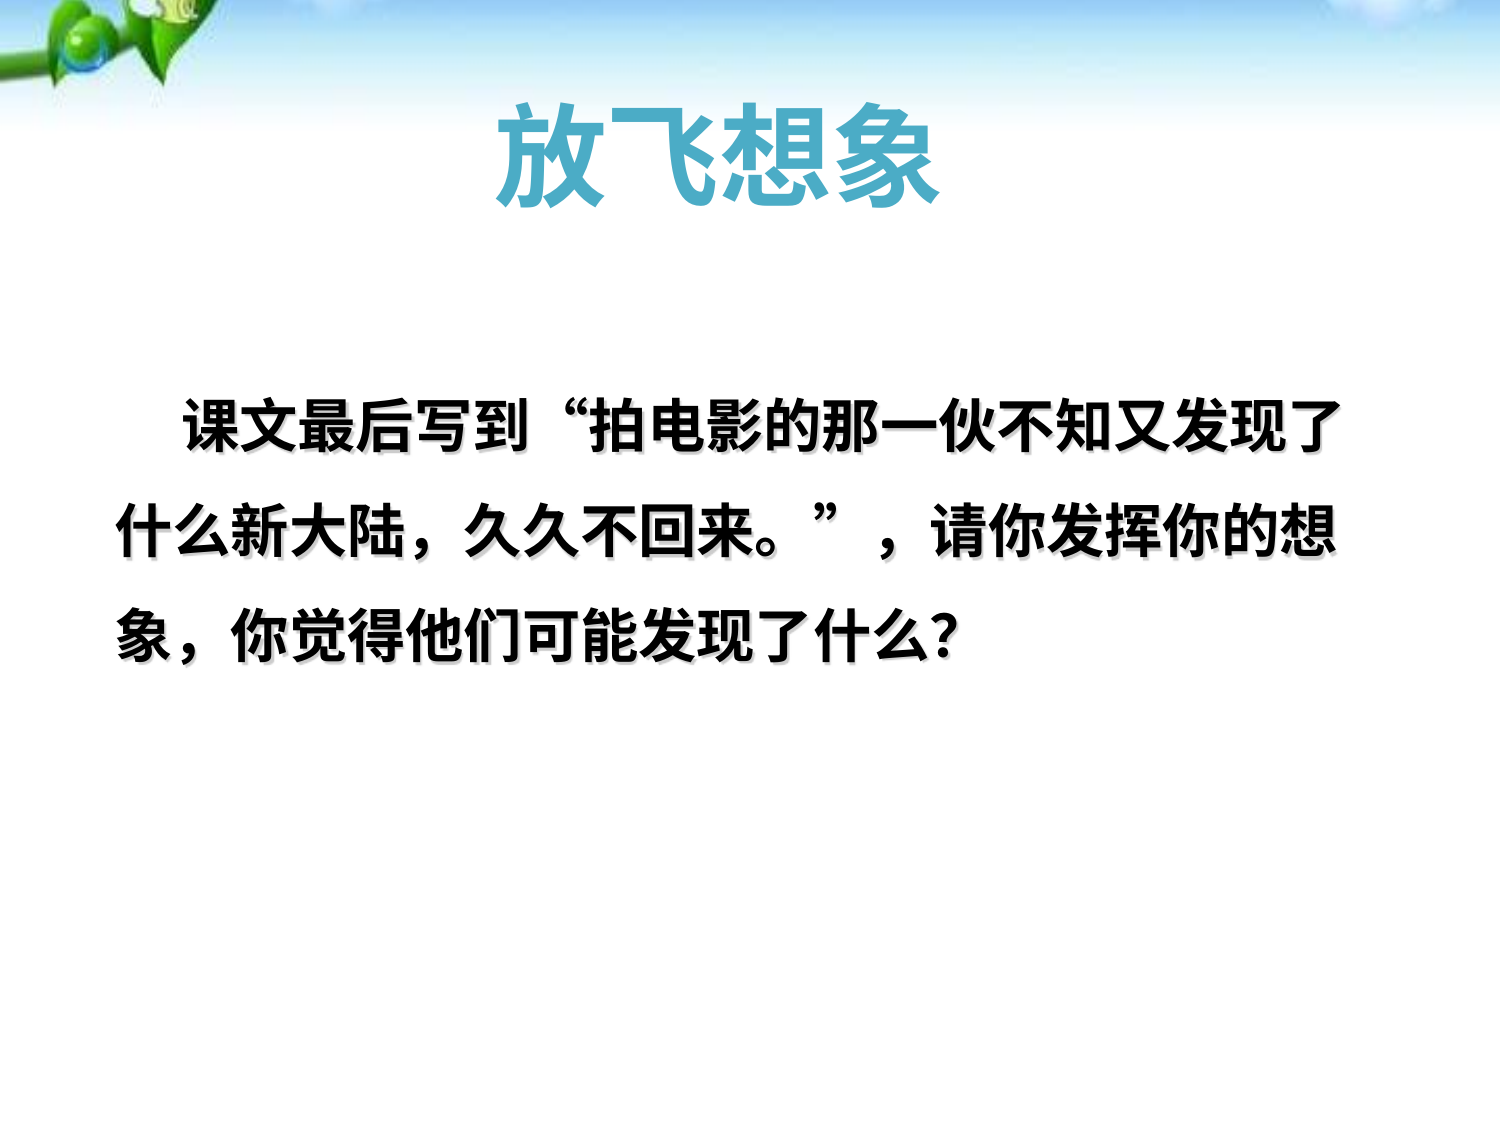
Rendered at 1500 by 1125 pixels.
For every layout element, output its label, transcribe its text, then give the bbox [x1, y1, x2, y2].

text_box 放飞想象 [479, 78, 960, 229]
picture [0, 0, 1500, 1125]
text_box 课文最后写到“拍电影的那一伙不知又发现了什么新大陆，久久不回来。”，请你发挥你的想象，你觉得他们可能发现了什么？ [99, 347, 1367, 677]
